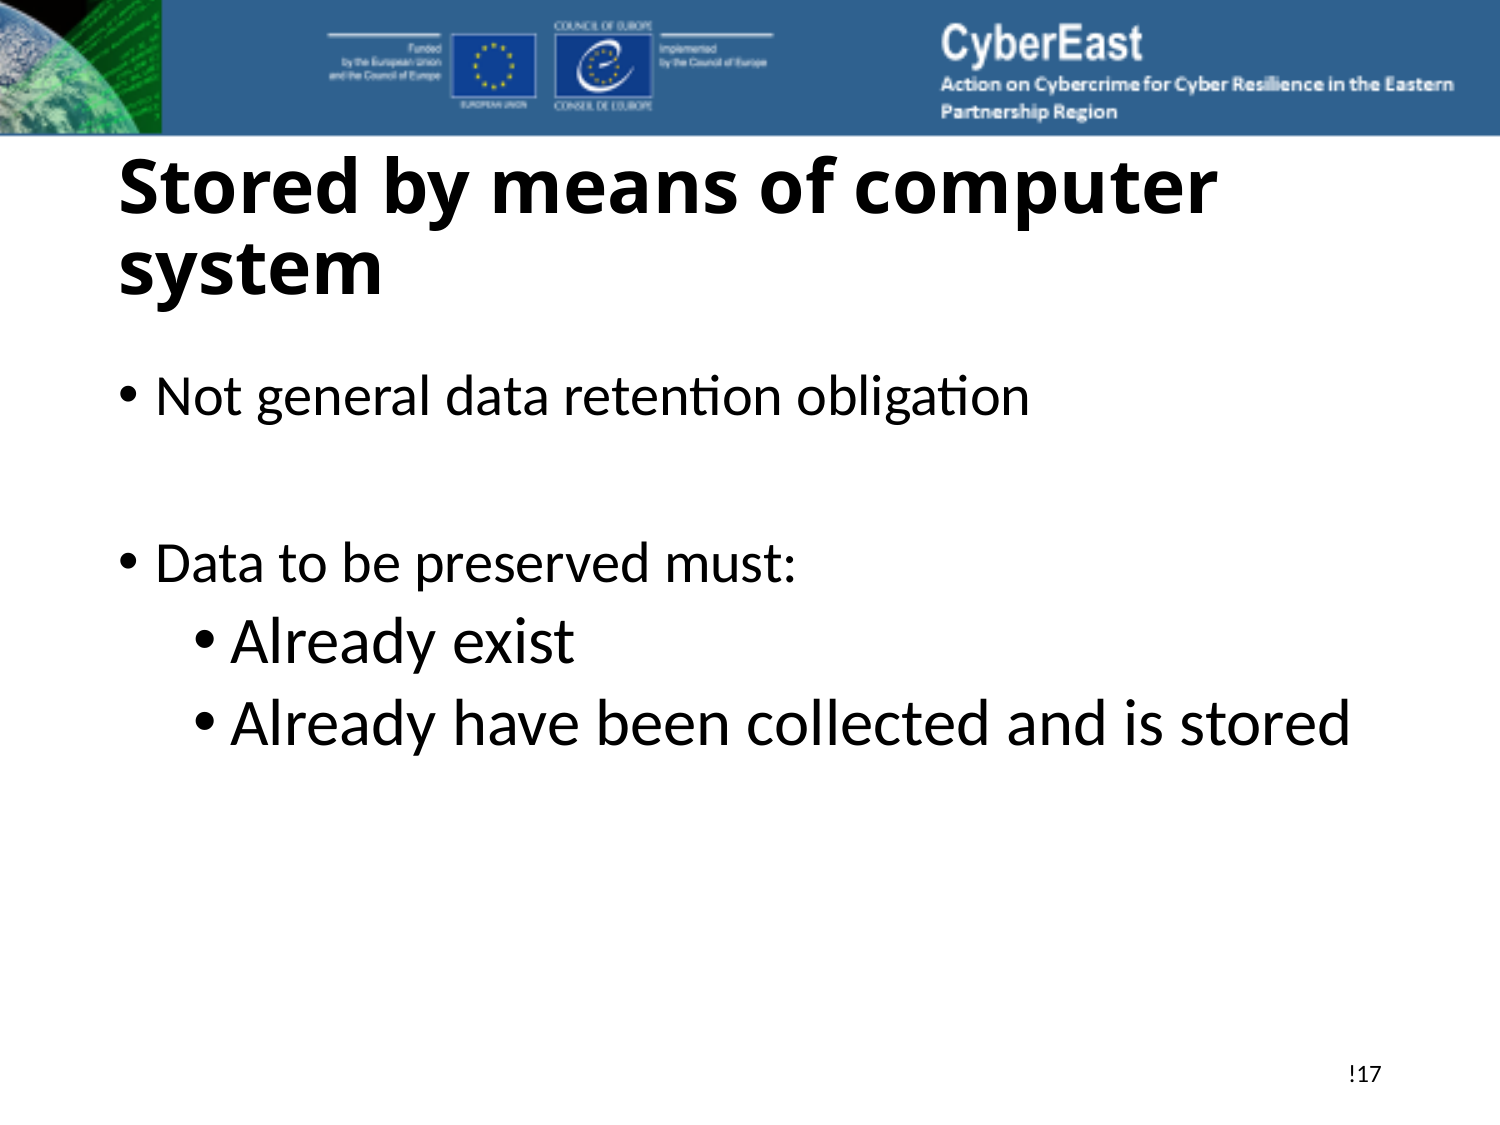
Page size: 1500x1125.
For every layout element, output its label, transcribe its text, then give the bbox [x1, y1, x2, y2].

list Not general data retention obligation Data to be preserved must: Already exist Already have been collected and is stored [103, 357, 1454, 963]
title Stored by means of computer system [103, 121, 1397, 339]
picture [0, 0, 1500, 1125]
slide_number !17 [1059, 1042, 1397, 1103]
